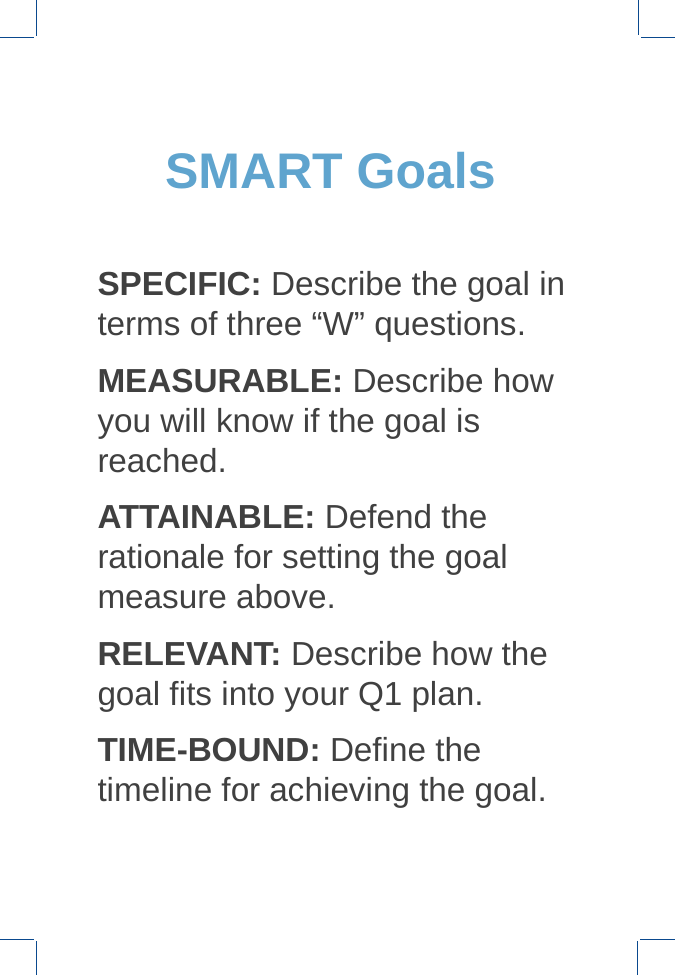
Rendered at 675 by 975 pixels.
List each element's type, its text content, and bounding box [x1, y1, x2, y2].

title SMART Goals [75, 149, 600, 198]
list SPECIFIC: Describe the goal in terms of three “W” questions. MEASURABLE: Describe how you will know if the goal is reached. ATTAINABLE: Defend the rationale for setting the goal measure above. RELEVANT: Describe how the goal fits into your Q1 plan. TIME-BOUND: Define the timeline for achieving the goal. [97, 262, 578, 909]
